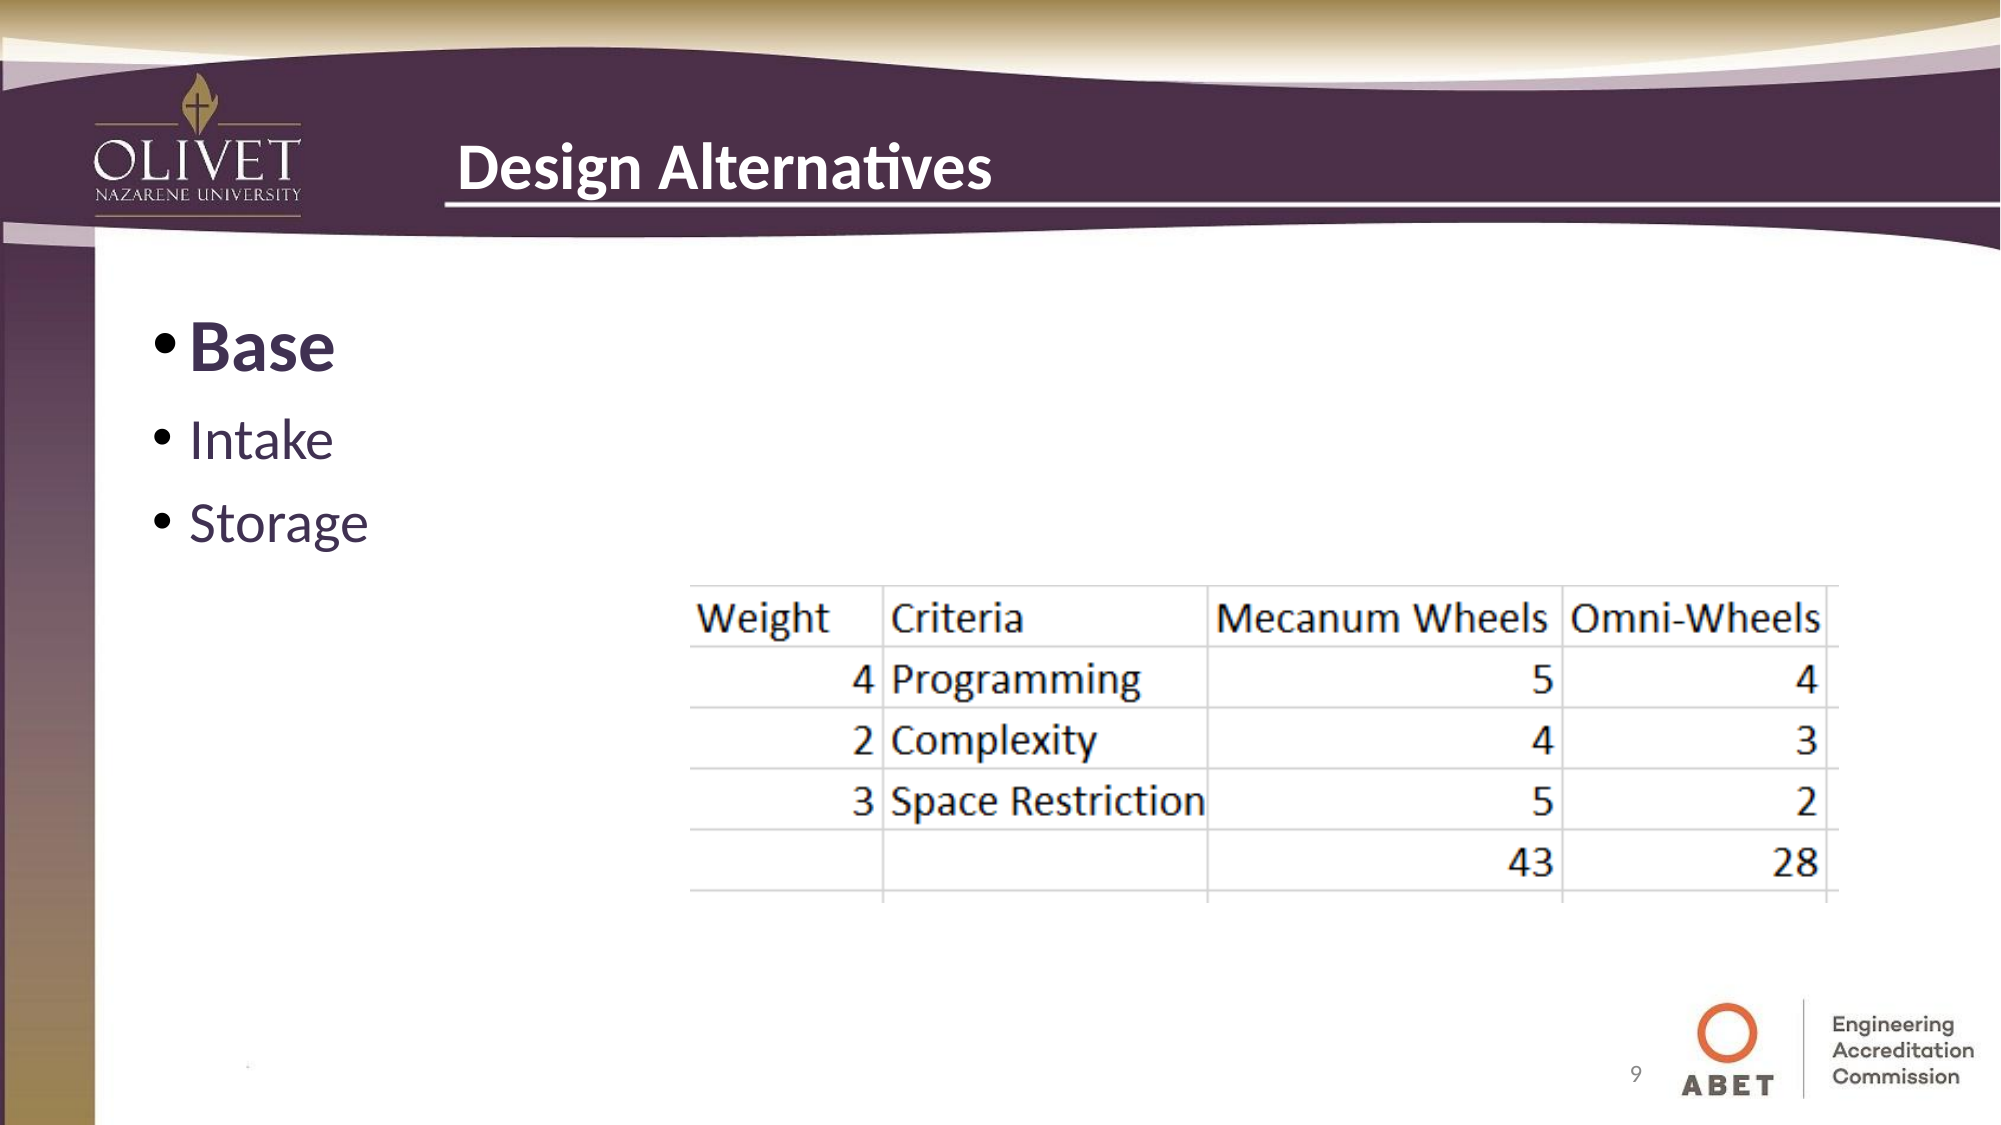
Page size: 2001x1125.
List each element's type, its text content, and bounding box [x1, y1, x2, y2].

picture [0, 0, 2001, 1125]
text_box 9 [1412, 1042, 1658, 1103]
text_box Base Intake Storage [137, 299, 1863, 1014]
text_box Design Alternatives [442, 59, 1863, 278]
